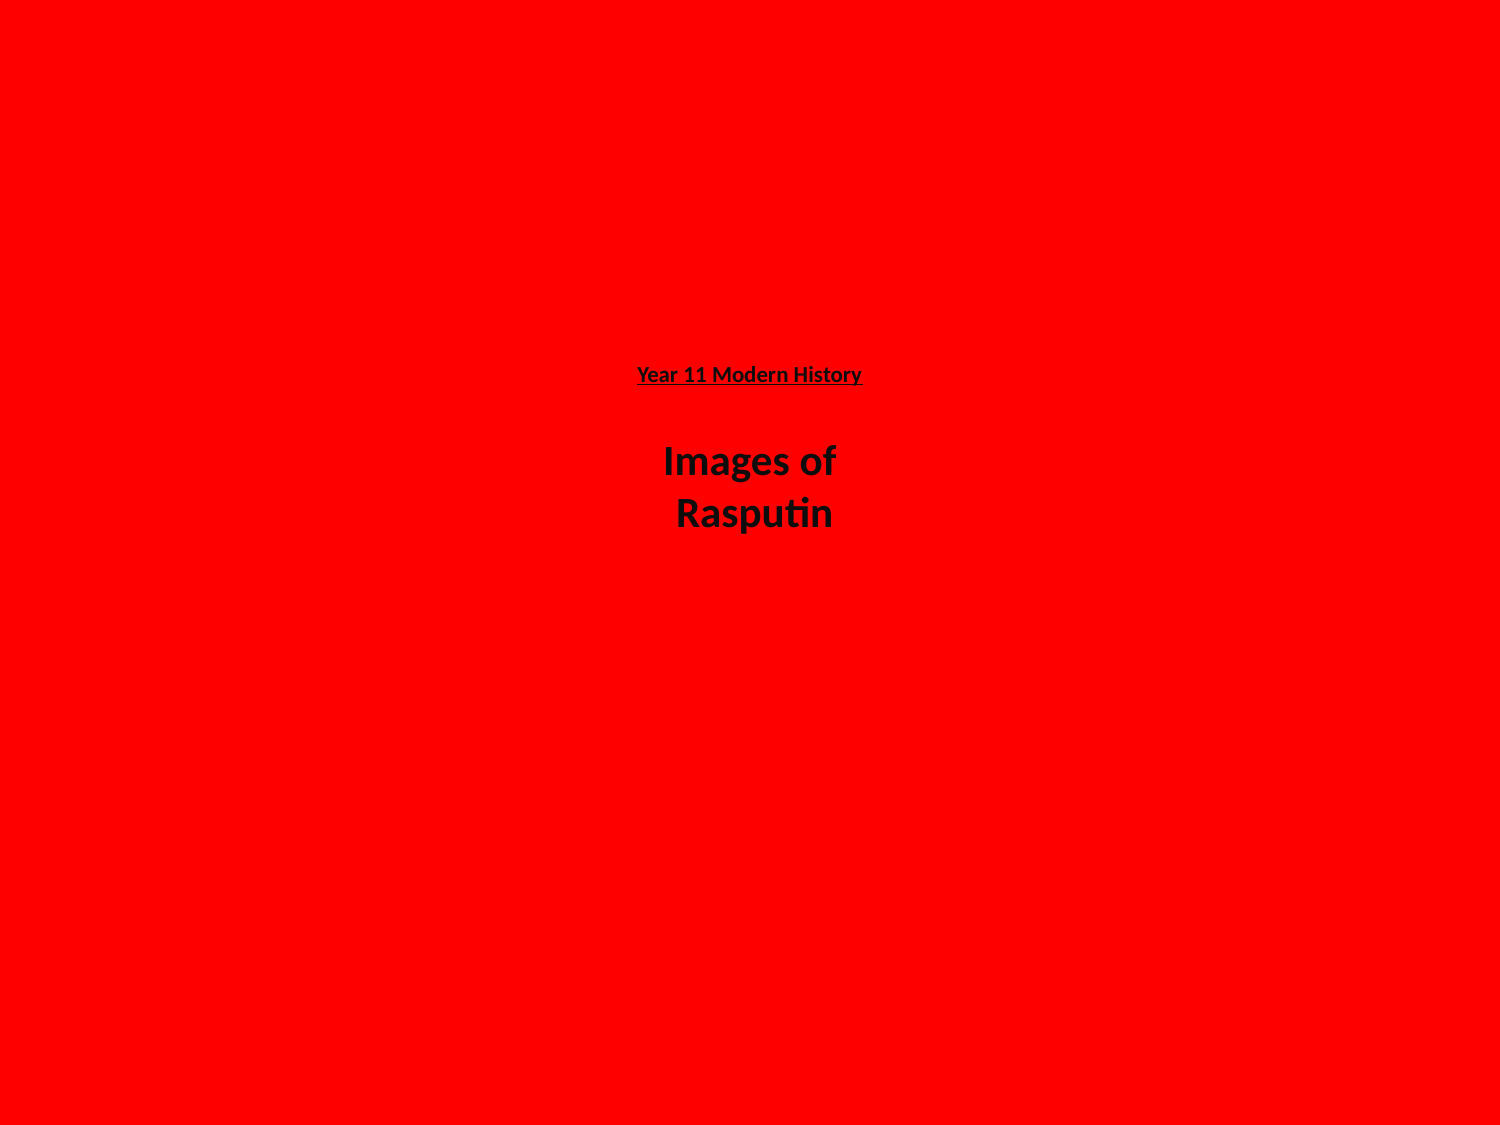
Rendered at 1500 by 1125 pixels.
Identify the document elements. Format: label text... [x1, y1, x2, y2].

title Year 11 Modern History Images of Rasputin [112, 349, 1388, 591]
